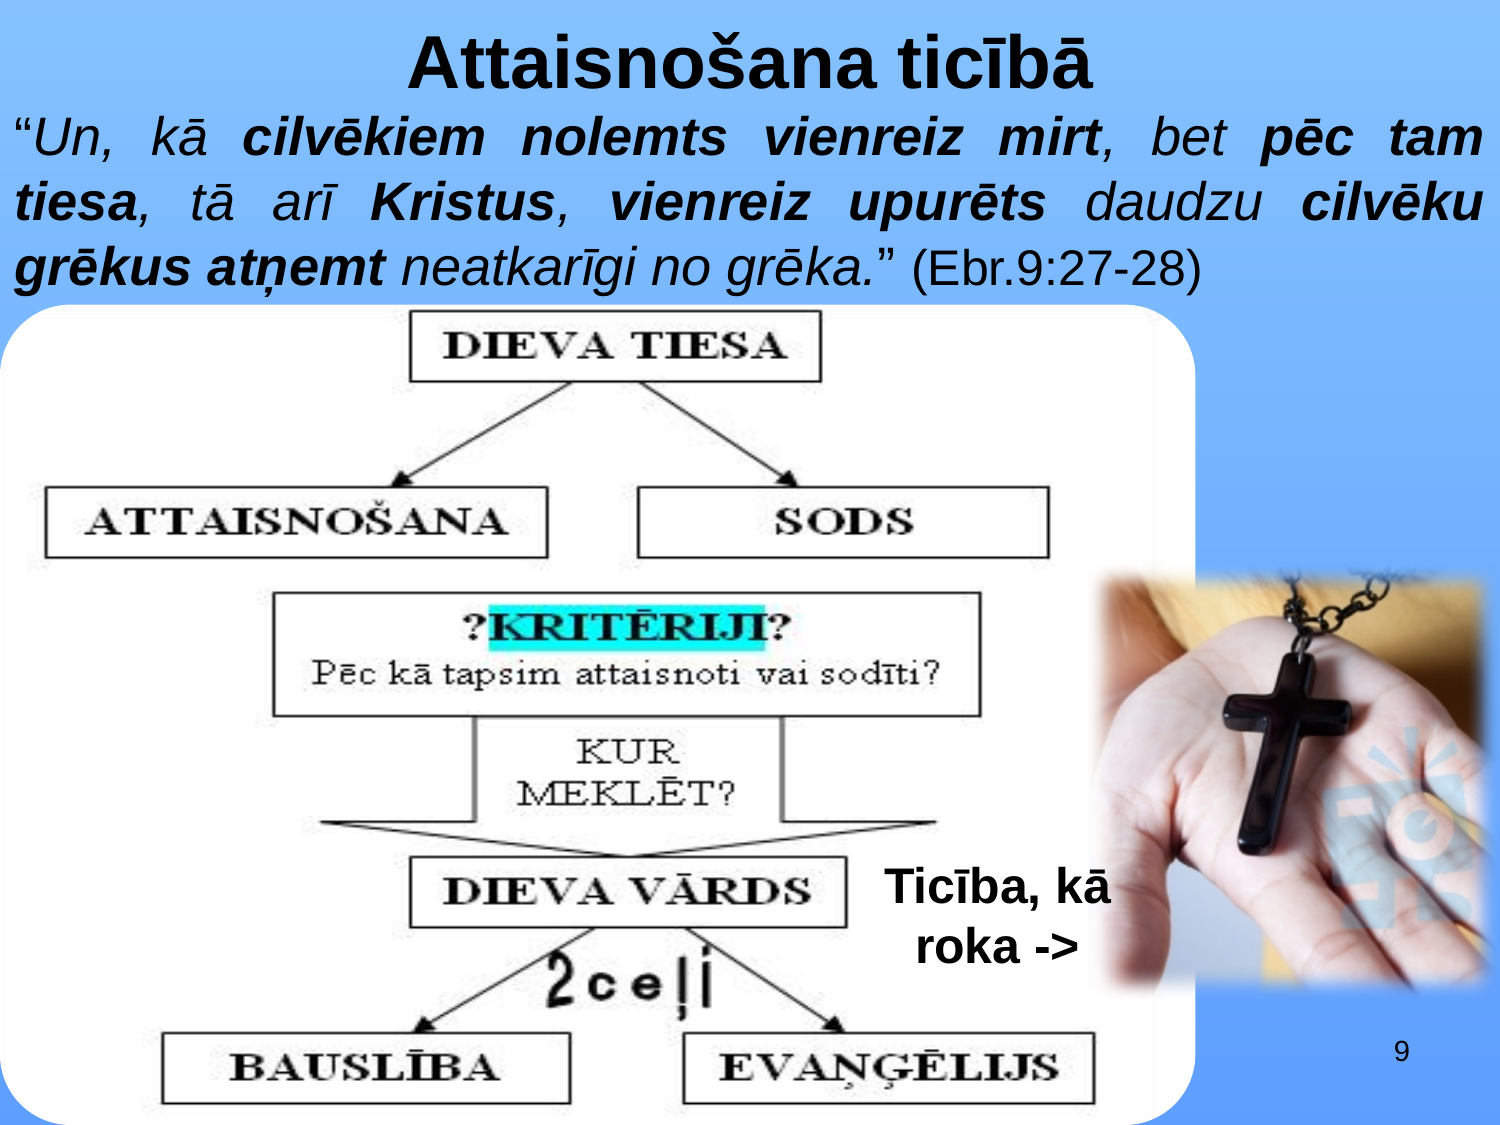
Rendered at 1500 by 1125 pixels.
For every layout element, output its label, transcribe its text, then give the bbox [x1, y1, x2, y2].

text_box “Un, kā cilvēkiem nolemts vienreiz mirt, bet pēc tam tiesa, tā arī Kristus, vienreiz upurēts daudzu cilvēku grēkus atņemt neatkarīgi no grēka.” (Ebr.9:27-28) [0, 93, 1500, 304]
slide_number 9 [1199, 1024, 1426, 1103]
picture [0, 304, 1500, 1125]
title Attaisnošana ticībā [0, 0, 1500, 93]
